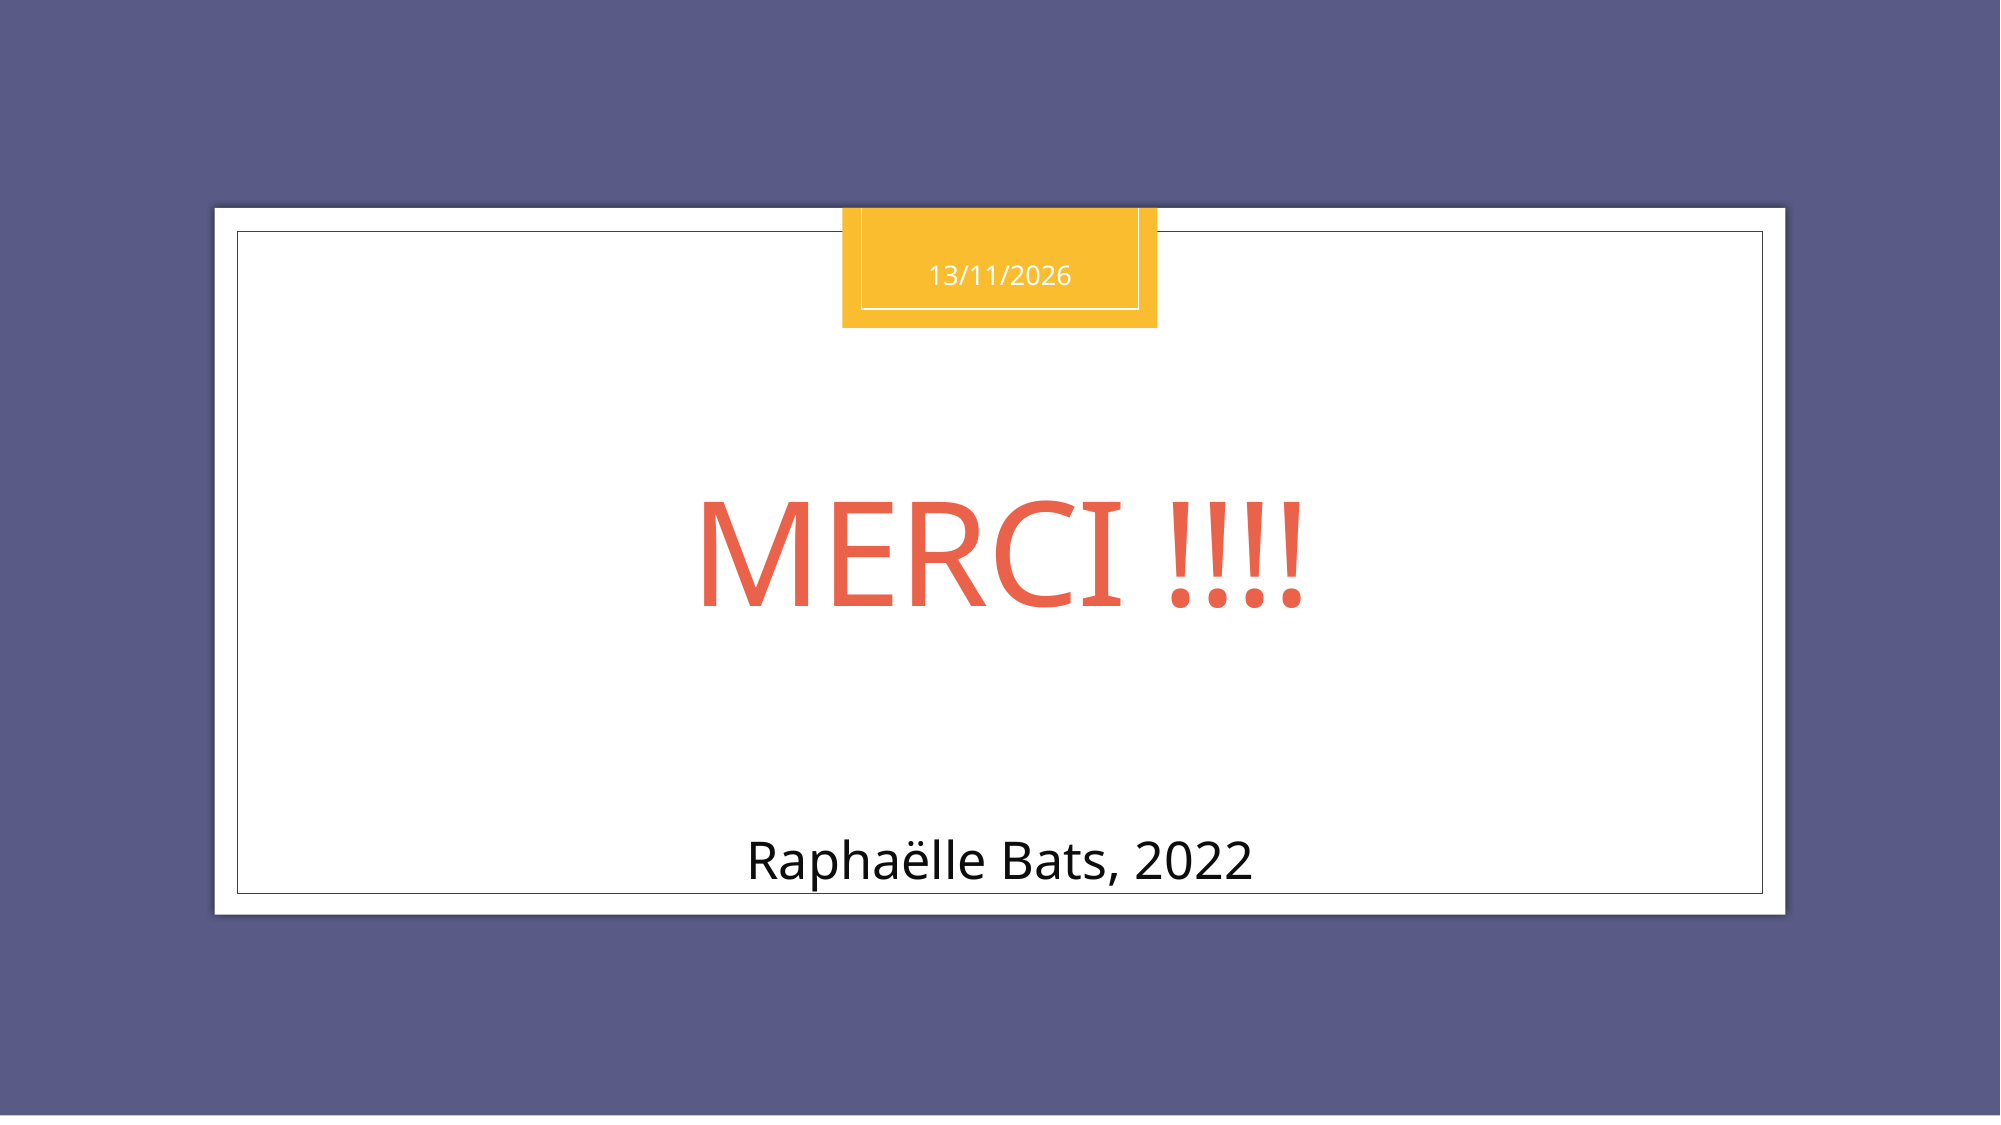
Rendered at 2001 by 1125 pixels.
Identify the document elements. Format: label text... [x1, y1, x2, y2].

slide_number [872, 220, 1128, 303]
title MERCI !!!! [268, 452, 1734, 673]
list Raphaëlle Bats, 2022 [267, 814, 1734, 968]
